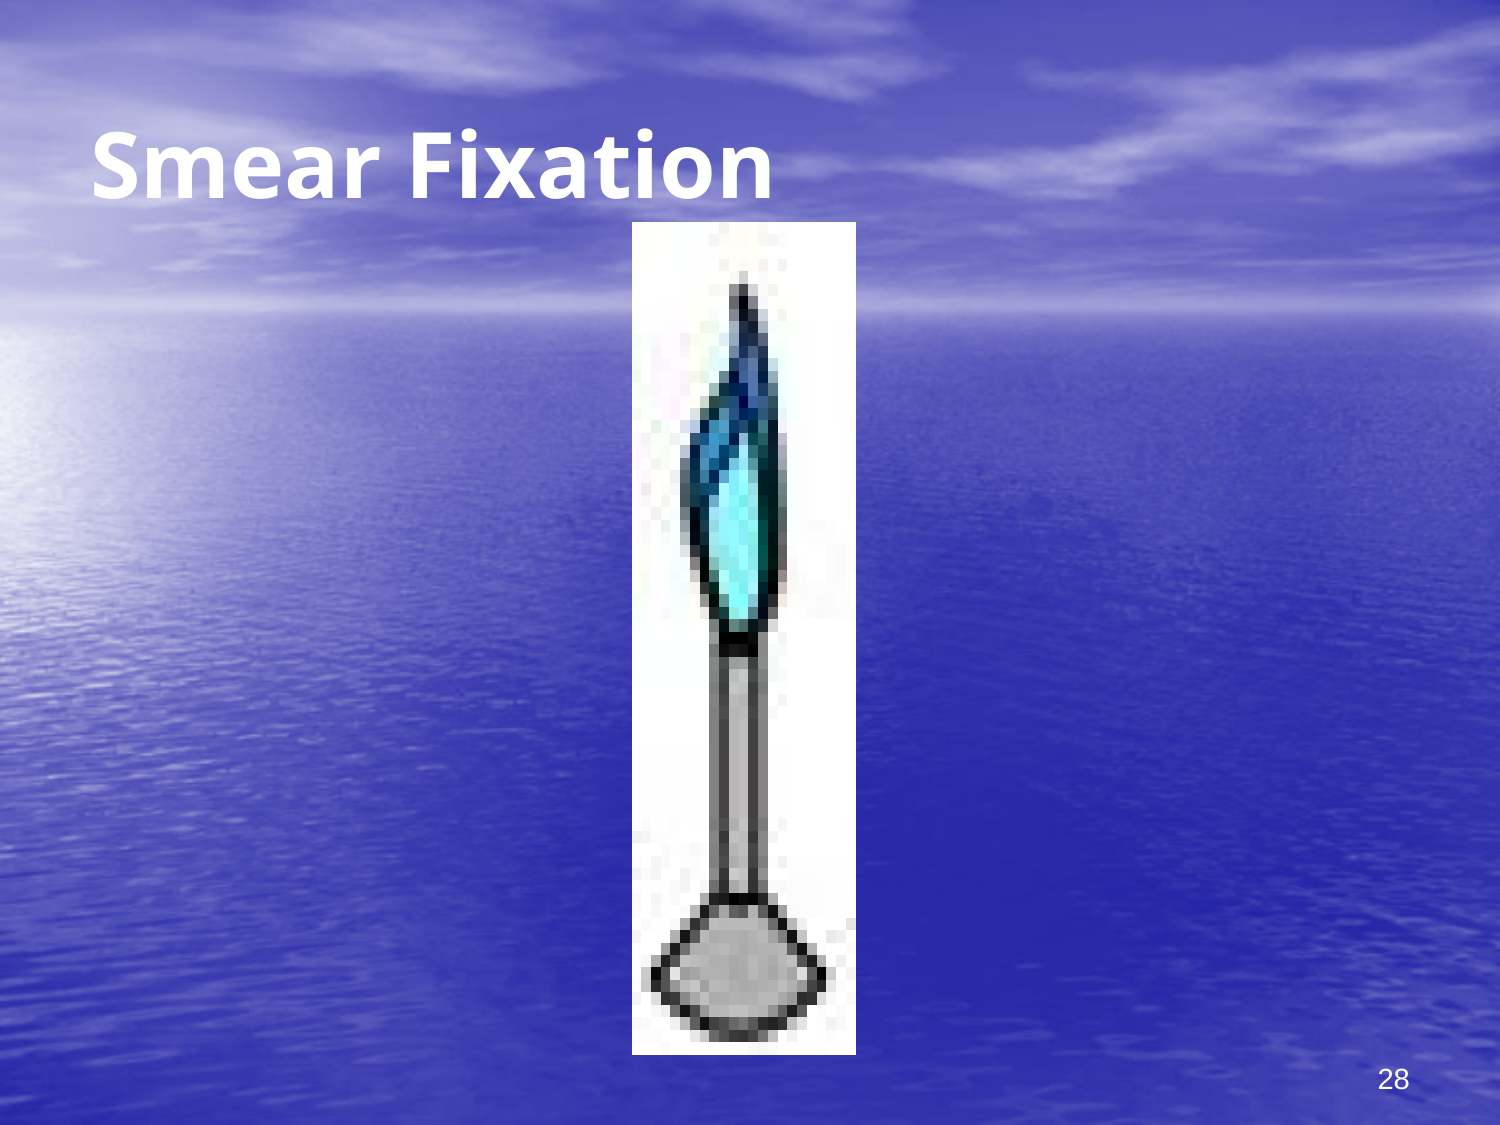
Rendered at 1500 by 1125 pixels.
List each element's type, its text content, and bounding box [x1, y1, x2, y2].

picture [632, 222, 856, 1055]
title Smear Fixation [74, 47, 1426, 276]
slide_number 28 [1074, 1024, 1426, 1103]
